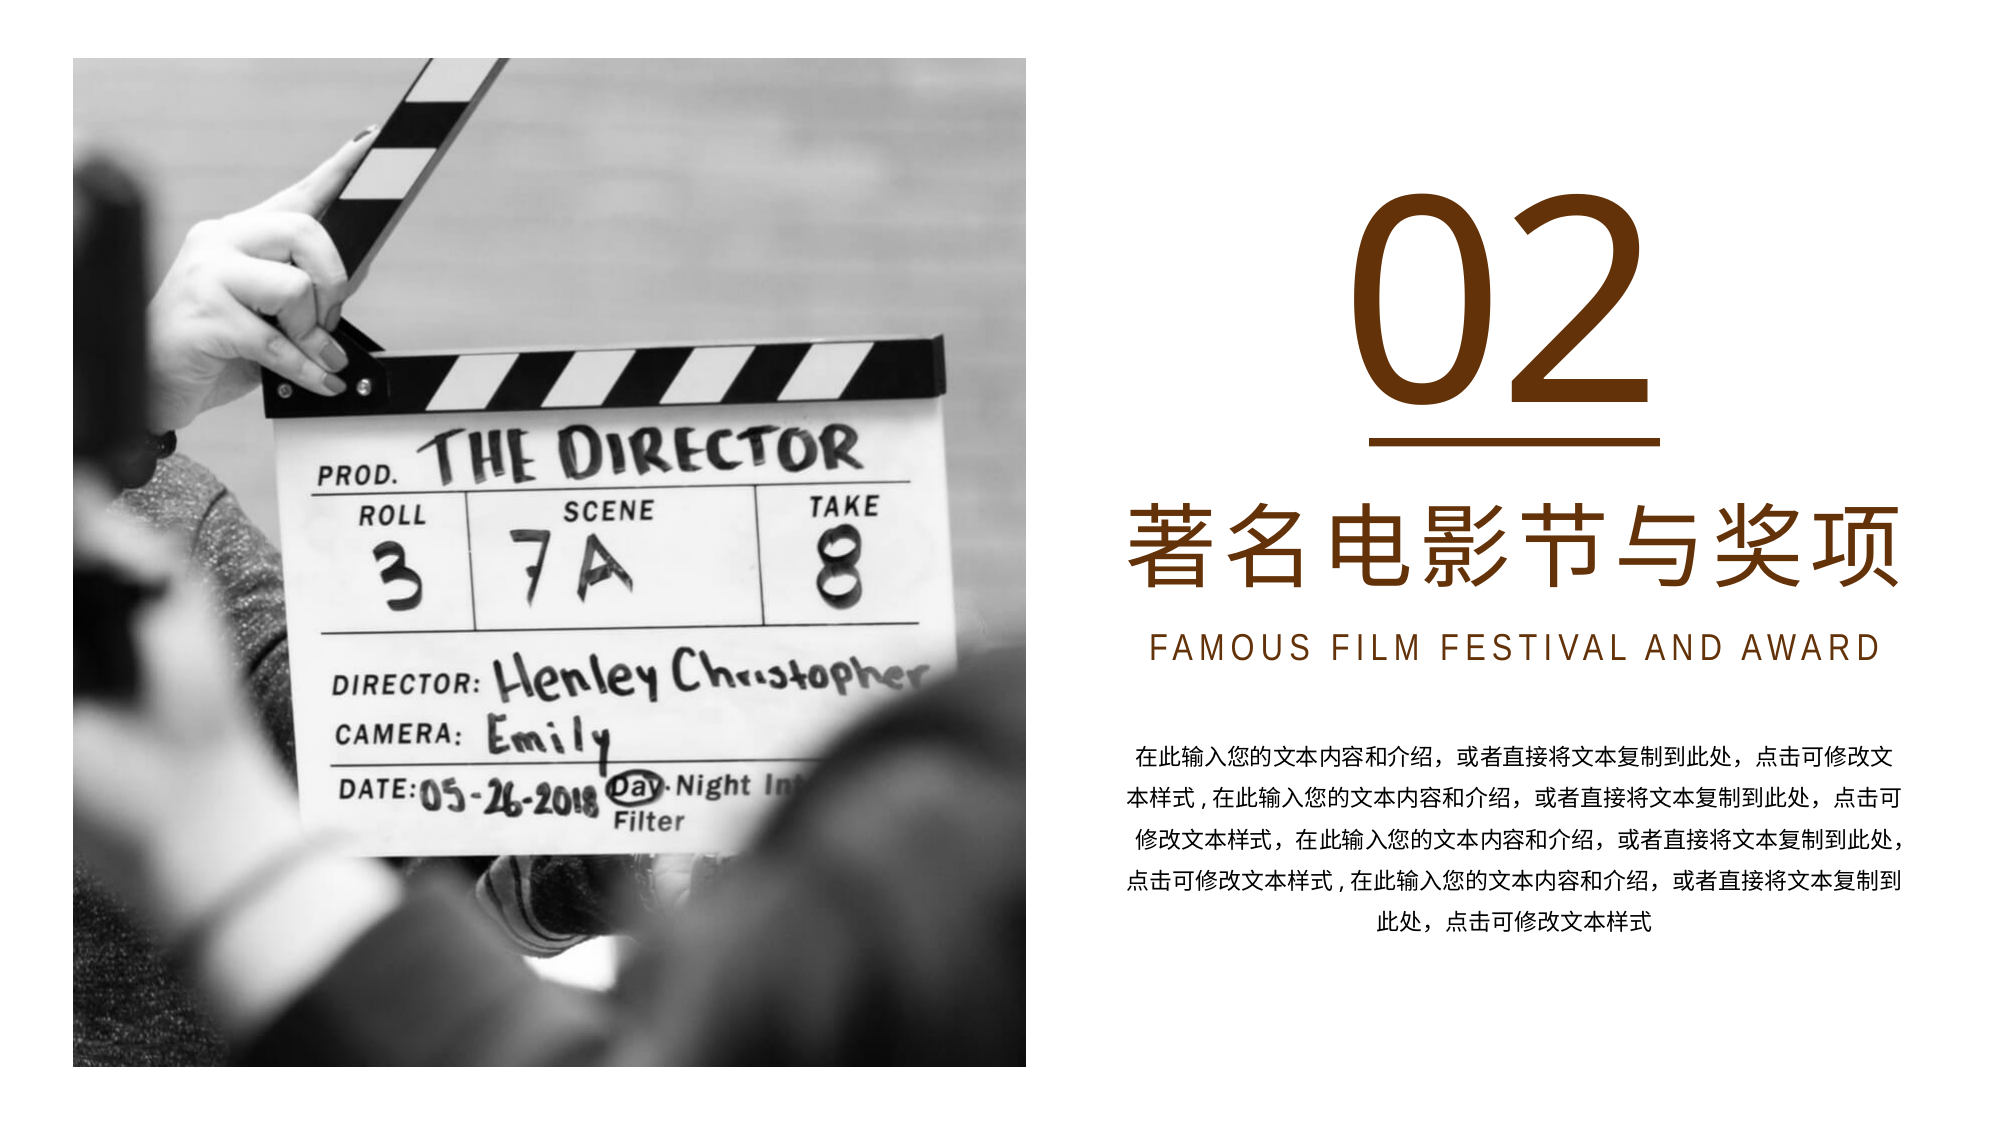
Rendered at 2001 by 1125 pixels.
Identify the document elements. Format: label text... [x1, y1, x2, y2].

text_box 02 [1325, 107, 1679, 467]
text_box 在此输入您的文本内容和介绍，或者直接将文本复制到此处，点击可修改文本样式,在此输入您的文本内容和介绍，或者直接将文本复制到此处，点击可修改文本样式，在此输入您的文本内容和介绍，或者直接将文本复制到此处，点击可修改文本样式,在此输入您的文本内容和介绍，或者直接将文本复制到此处，点击可修改文本样式 [1111, 721, 1918, 943]
text_box 著名电影节与奖项 [1102, 481, 1927, 606]
text_box [1368, 437, 1661, 447]
text_box FAMOUS FILM FESTIVAL AND AWARD [1102, 615, 1927, 667]
picture [73, 58, 1026, 1067]
